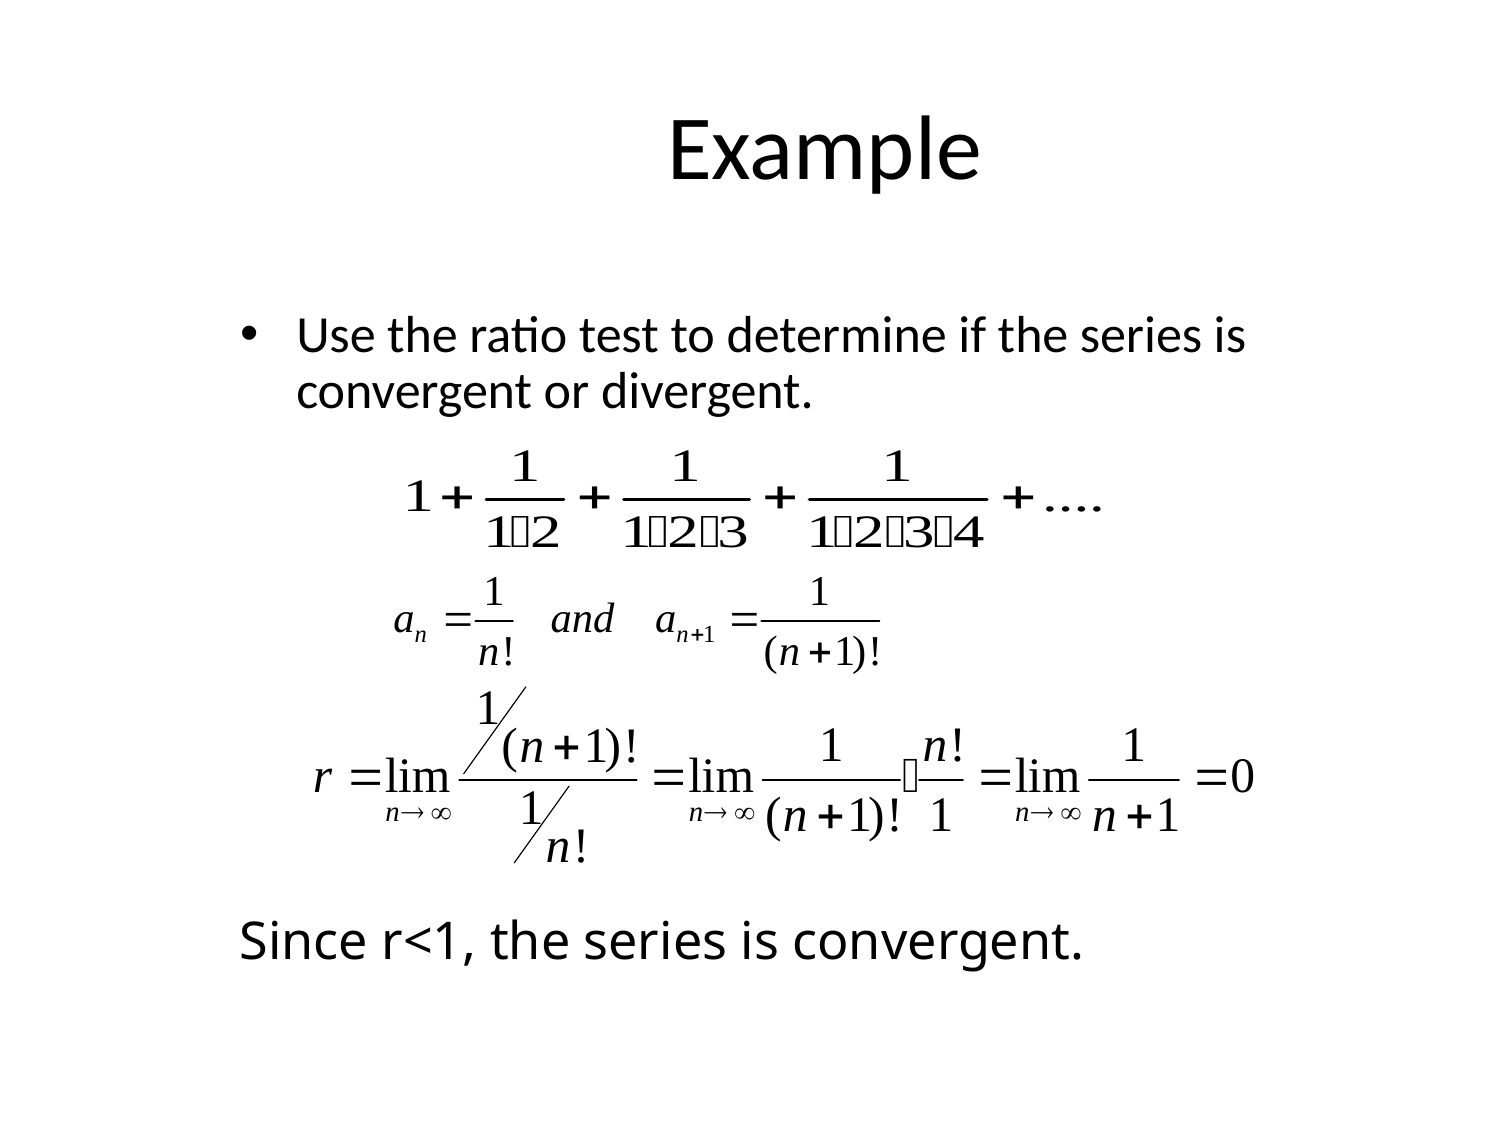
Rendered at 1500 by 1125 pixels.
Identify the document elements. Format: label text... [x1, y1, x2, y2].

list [386, 564, 888, 674]
title Example [224, 49, 1425, 237]
text_box Since r<1, the series is convergent. [225, 899, 1388, 978]
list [305, 676, 1265, 876]
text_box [399, 437, 1113, 558]
list Use the ratio test to determine if the series is convergent or divergent. [225, 299, 1350, 438]
